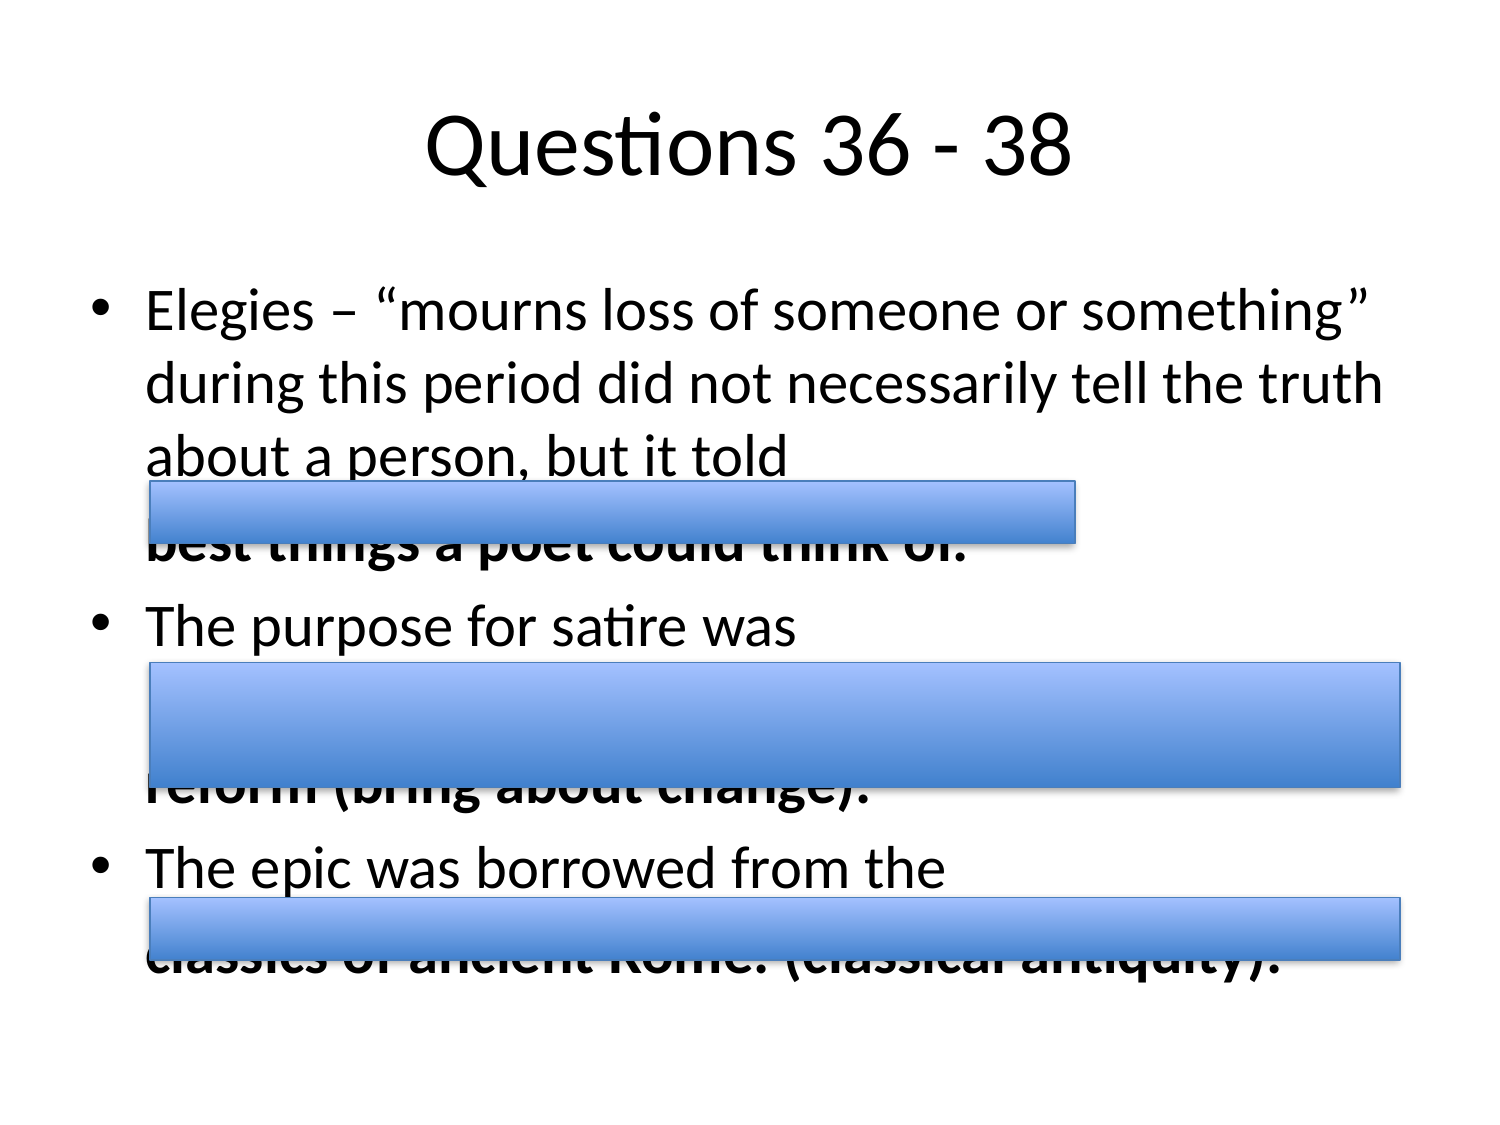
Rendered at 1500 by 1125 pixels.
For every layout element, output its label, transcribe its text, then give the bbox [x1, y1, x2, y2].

text_box [149, 662, 1401, 788]
title Questions 36 - 38 [75, 45, 1425, 233]
list Elegies – “mourns loss of someone or something” during this period did not necessarily tell the truth about a person, but it told best things a poet could think of. The purpose for satire was to ridicule a person, institution, etc. in order to reform (bring about change). The epic was borrowed from the classics of ancient Rome. (classical antiquity). [75, 262, 1425, 1005]
text_box [149, 897, 1401, 961]
text_box [149, 480, 1076, 544]
